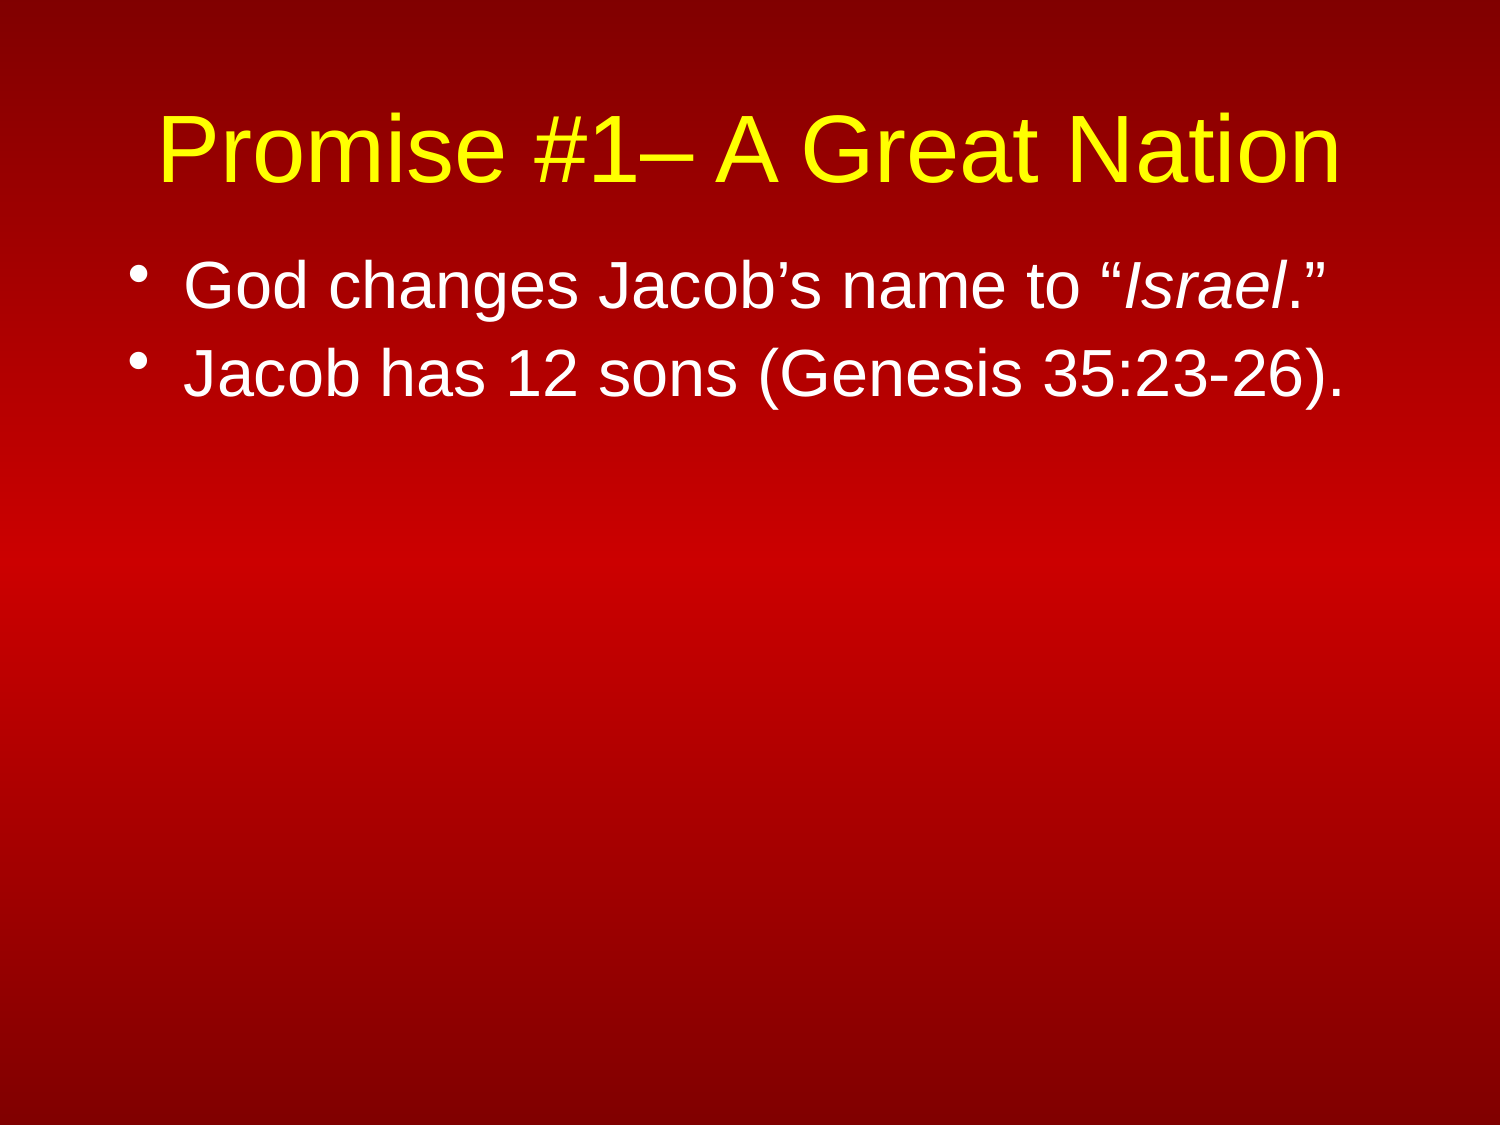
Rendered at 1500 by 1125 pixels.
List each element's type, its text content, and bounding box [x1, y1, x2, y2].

list God changes Jacob’s name to “Israel.” [112, 249, 1388, 337]
title Promise #1– A Great Nation [37, 50, 1463, 238]
text_box Jacob has 12 sons (Genesis 35:23-26). [112, 337, 1388, 438]
